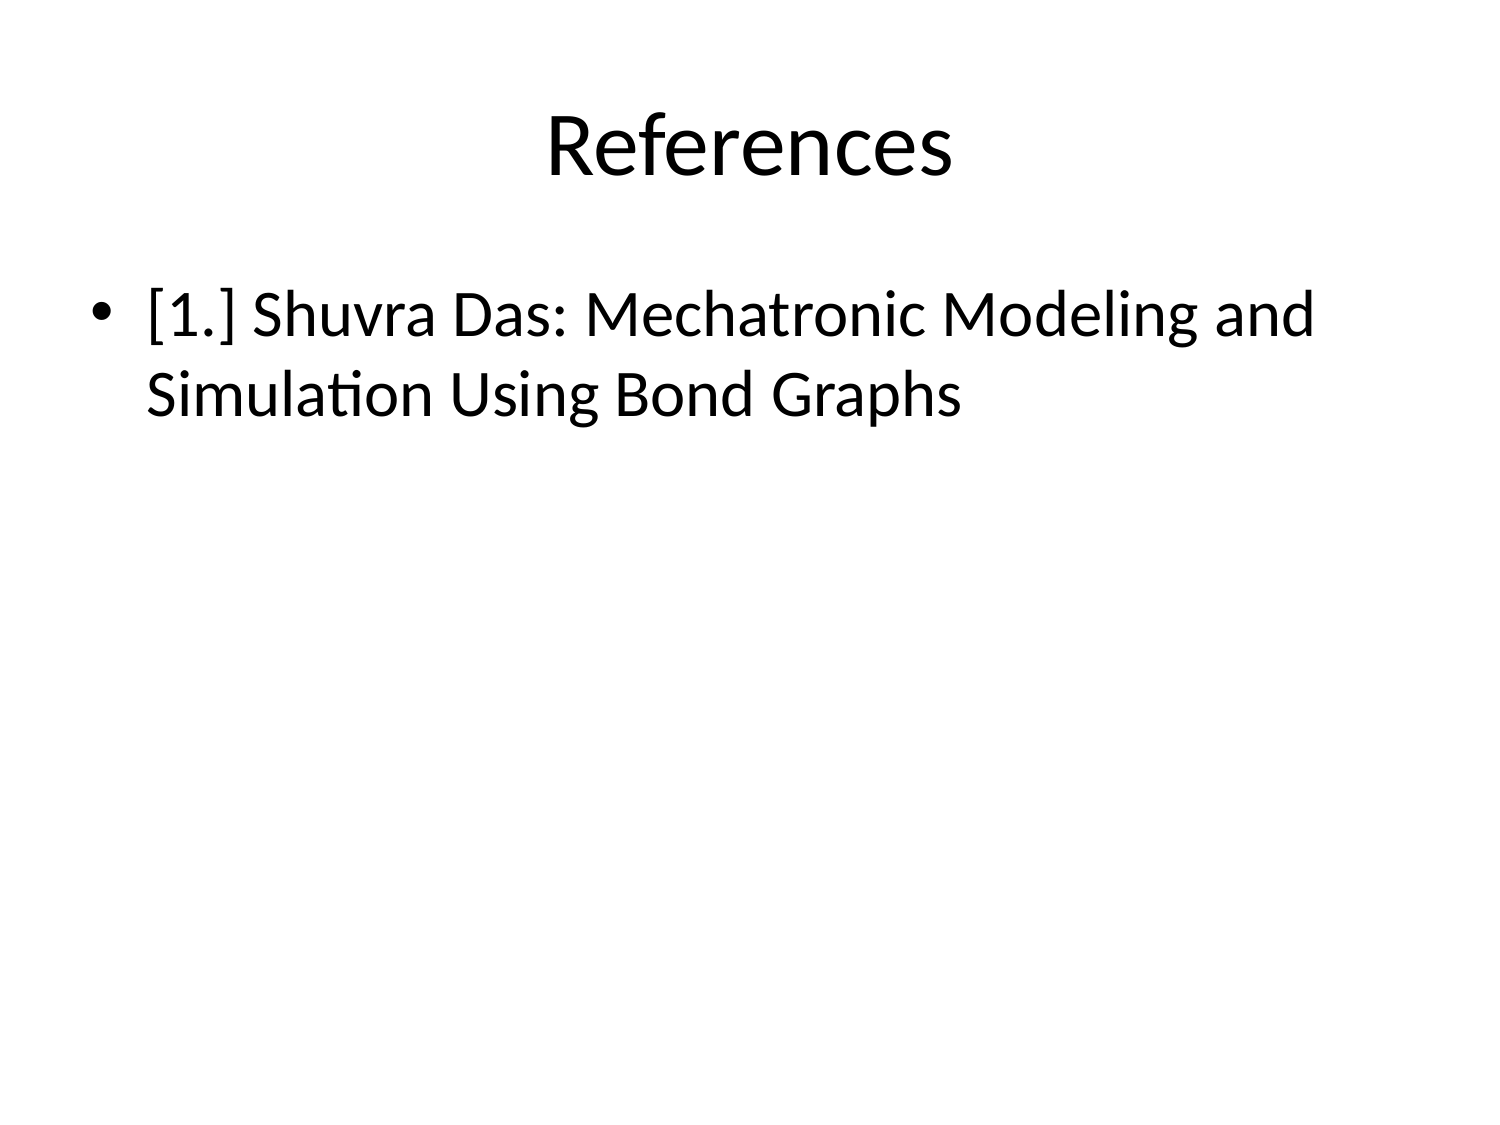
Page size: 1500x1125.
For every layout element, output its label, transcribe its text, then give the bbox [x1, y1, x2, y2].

title References [75, 45, 1425, 233]
list [1.] Shuvra Das: Mechatronic Modeling and Simulation Using Bond Graphs [75, 262, 1425, 1005]
